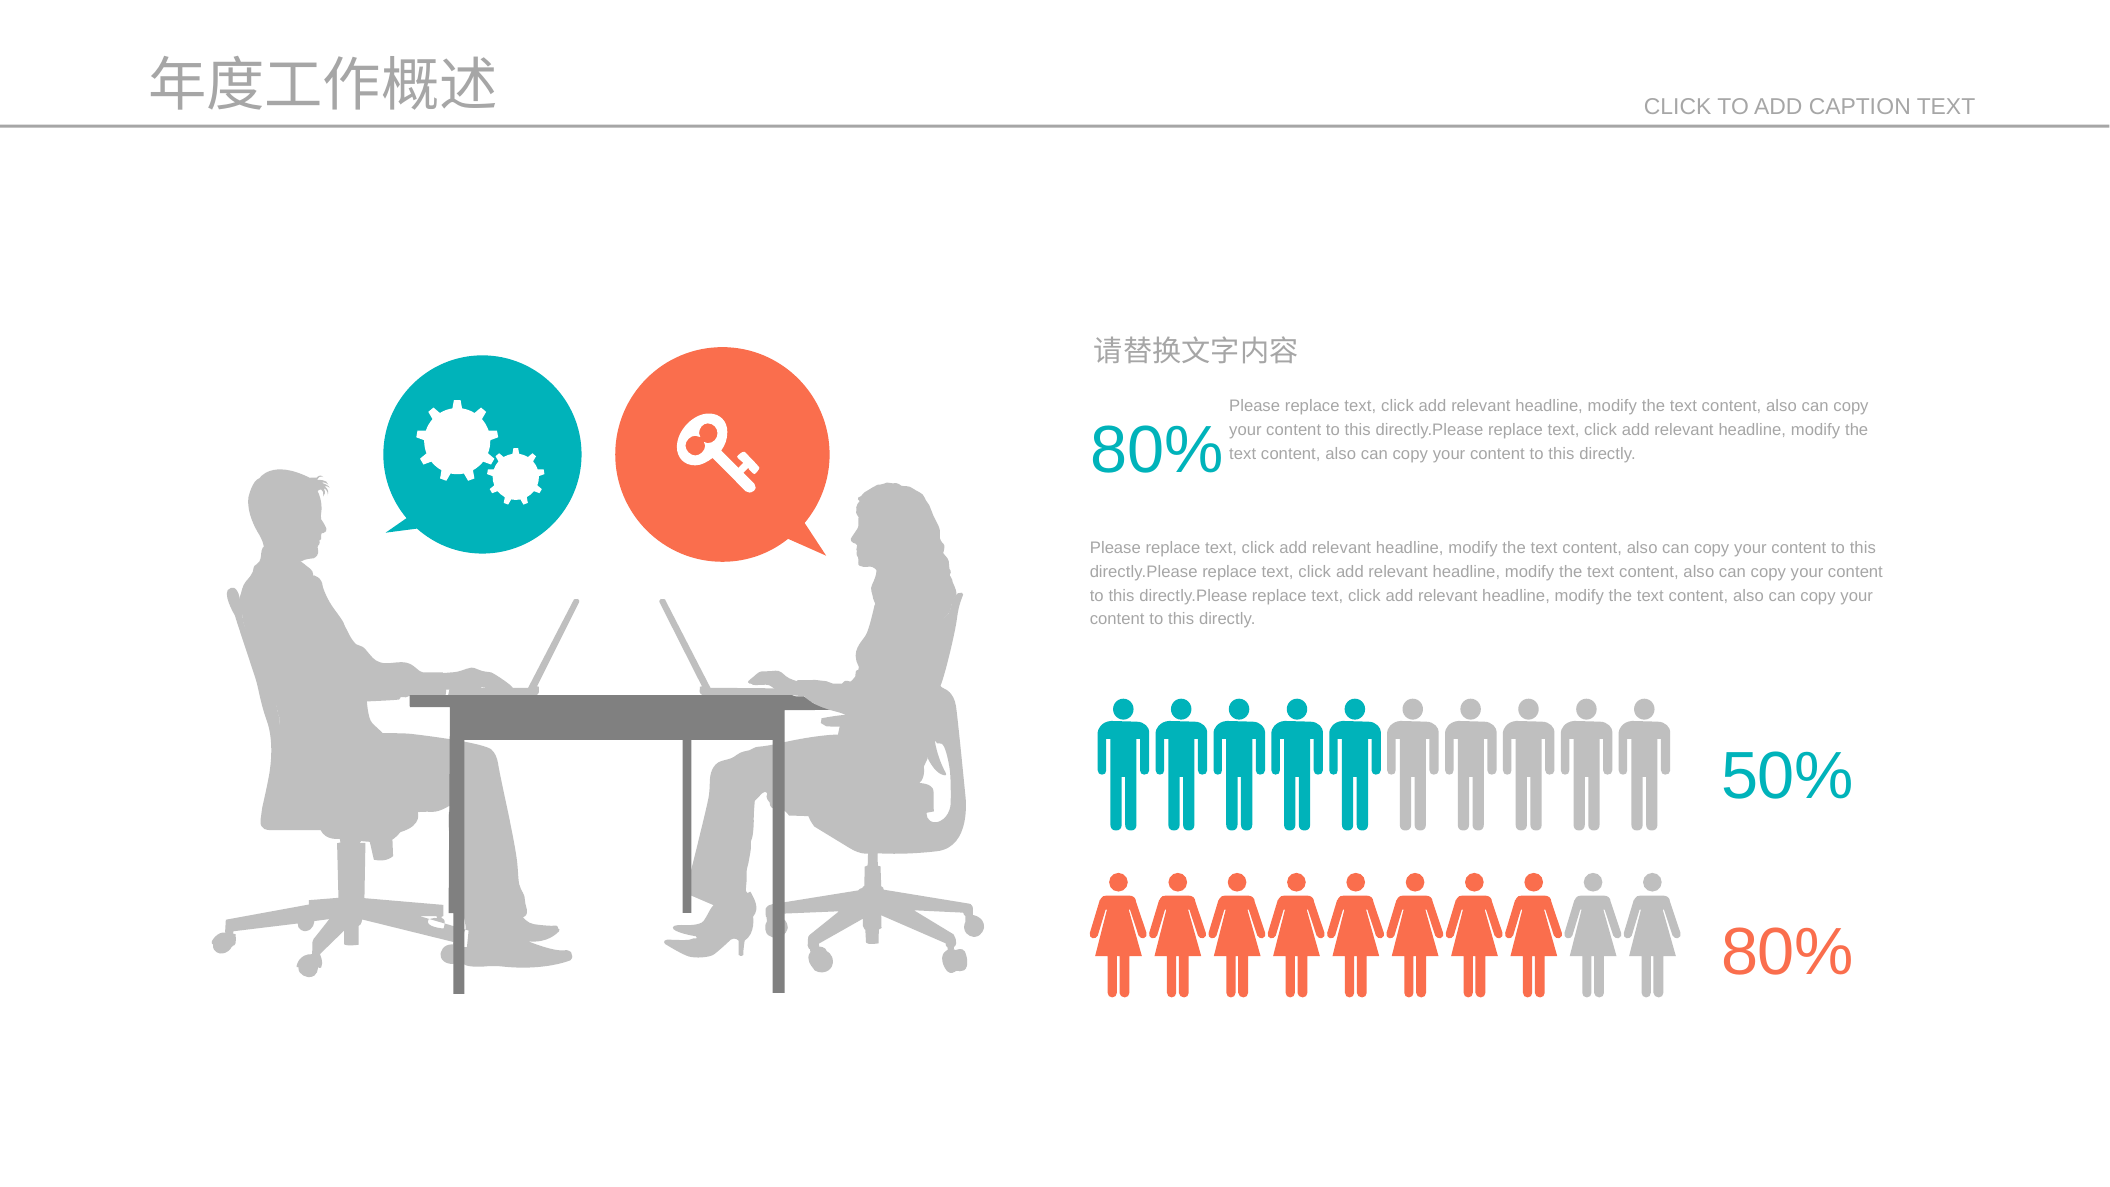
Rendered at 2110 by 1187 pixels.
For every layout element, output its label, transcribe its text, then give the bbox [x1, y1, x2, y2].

text_box 年度工作概述 [148, 47, 528, 118]
text_box 50% [1721, 716, 1855, 813]
text_box Please replace text, click add relevant headline, modify the text content, also can copy your content to this directly.Please replace text, click add relevant headline, modify the text content, also can copy your content to this directly. [1229, 391, 1896, 464]
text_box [210, 347, 985, 994]
text_box Please replace text, click add relevant headline, modify the text content, also can copy your content to this directly.Please replace text, click add relevant headline, modify the text content, also can copy your content to this directly.Please replace text, click add relevant headline, modify the text content, also can copy your content to this directly. [1089, 532, 1896, 629]
text_box [0, 124, 2110, 129]
text_box 80% [1090, 389, 1224, 486]
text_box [1089, 872, 1682, 998]
text_box 请替换文字内容 [1093, 325, 1450, 367]
text_box 80% [1721, 891, 1855, 988]
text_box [1097, 698, 1671, 831]
text_box CLICK TO ADD CAPTION TEXT [1596, 91, 1976, 119]
